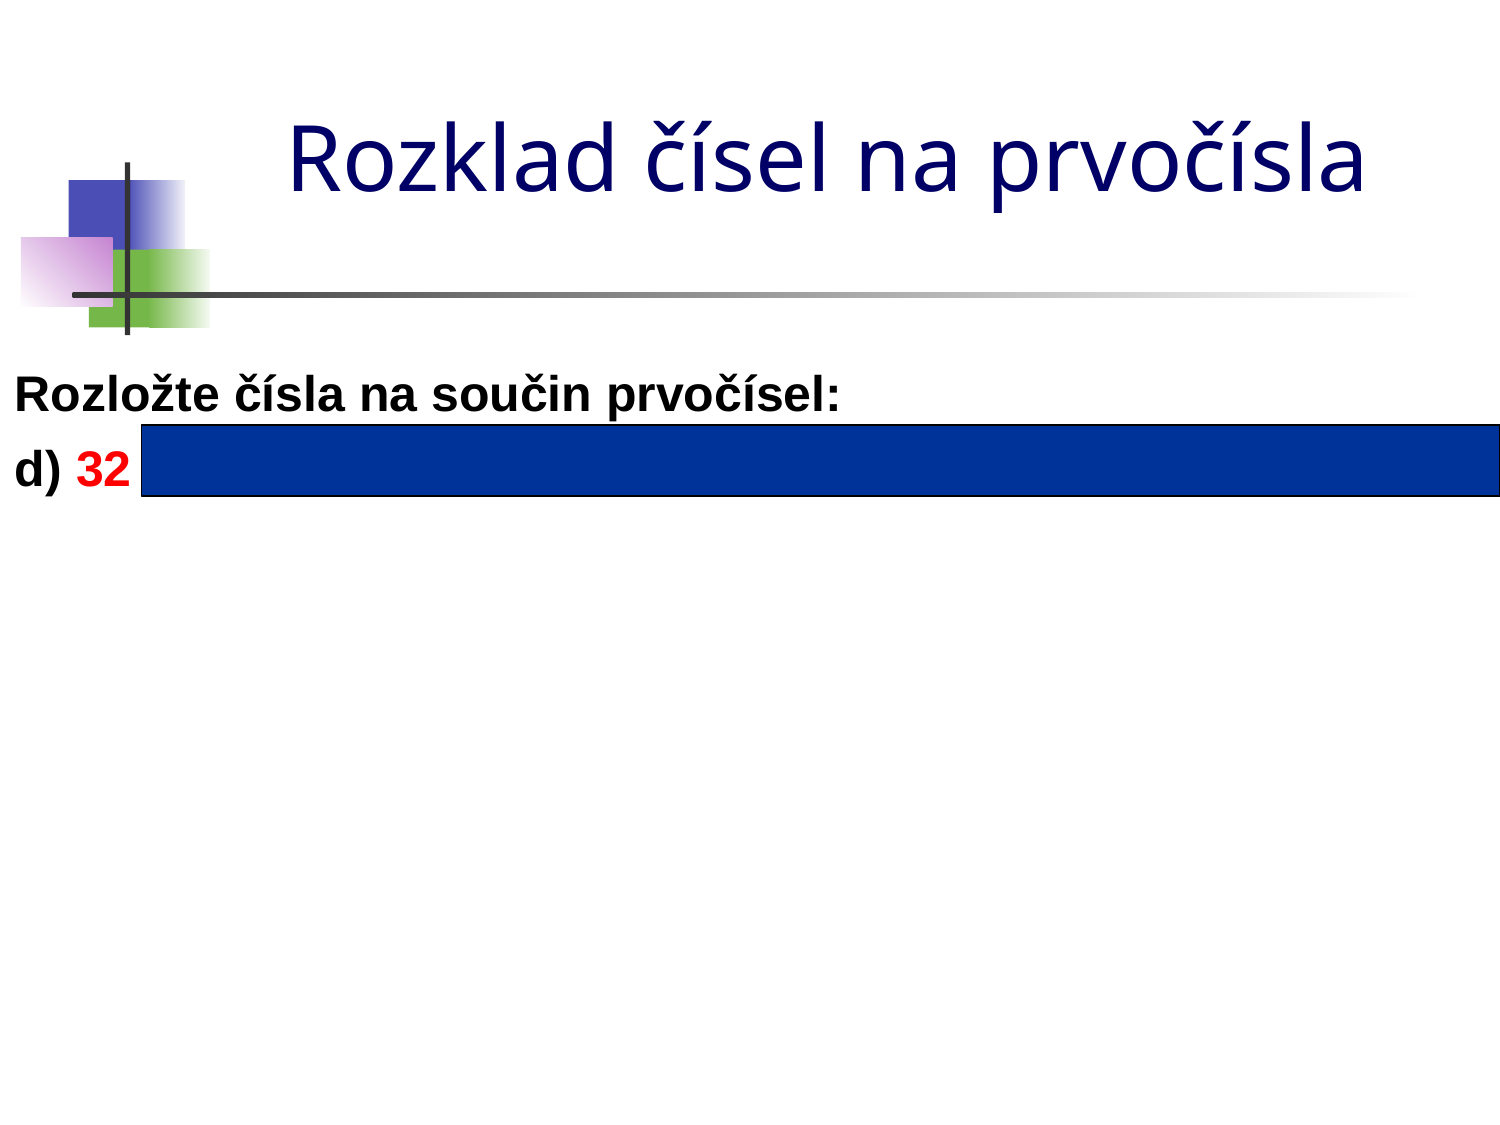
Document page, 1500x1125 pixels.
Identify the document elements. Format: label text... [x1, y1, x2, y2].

text_box = 2 ∙ 2 ∙ 2 ∙ 2 ∙ 2 [147, 496, 538, 505]
title Rozklad čísel na prvočísla [188, 34, 1468, 276]
text_box d) 32 [0, 429, 147, 505]
text_box [141, 425, 1500, 496]
text_box Rozložte čísla na součin prvočísel: [0, 354, 1022, 429]
